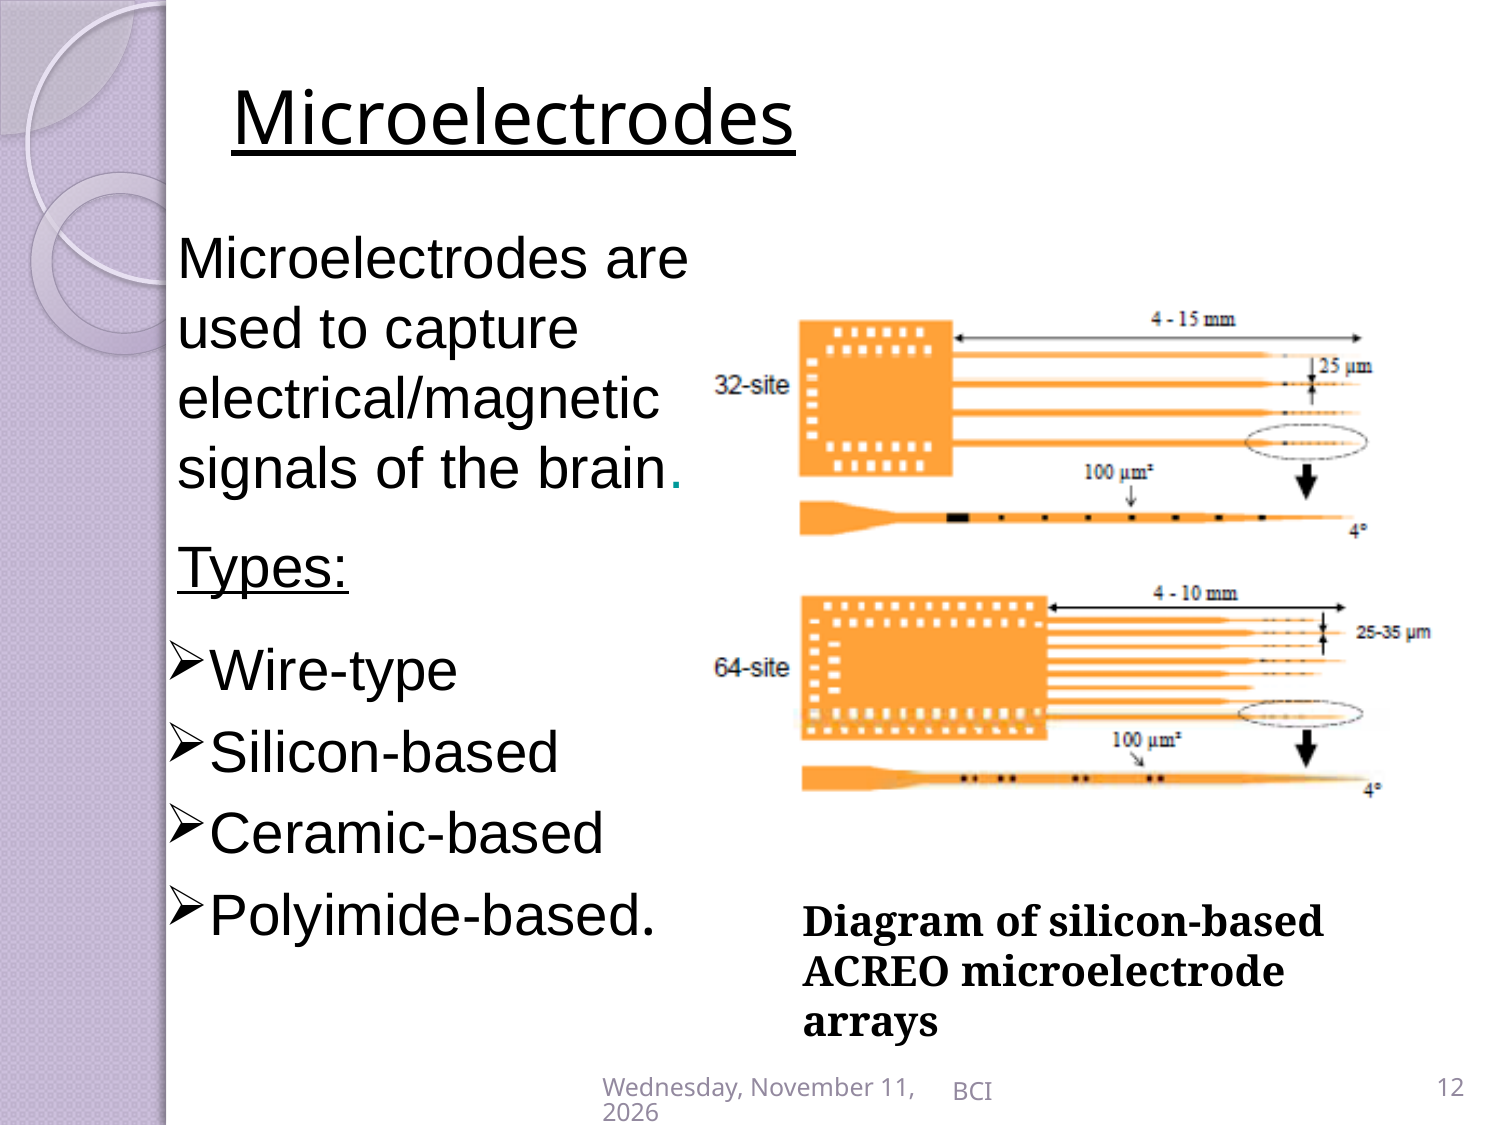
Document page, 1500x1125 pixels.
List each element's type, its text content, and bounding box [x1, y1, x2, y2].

picture [699, 299, 1451, 809]
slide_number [587, 1034, 937, 1113]
footer BCI [937, 1034, 1413, 1113]
text_box Microelectrodes [216, 62, 811, 168]
text_box Wire-type Silicon-based Ceramic-based Polyimide-based. [150, 624, 700, 1063]
text_box Diagram of silicon-based ACREO microelectrode arrays [787, 887, 1438, 1034]
text_box Microelectrodes are used to capture electrical/magnetic signals of the brain. Types: [162, 212, 725, 607]
slide_number 12 [1413, 1034, 1488, 1113]
